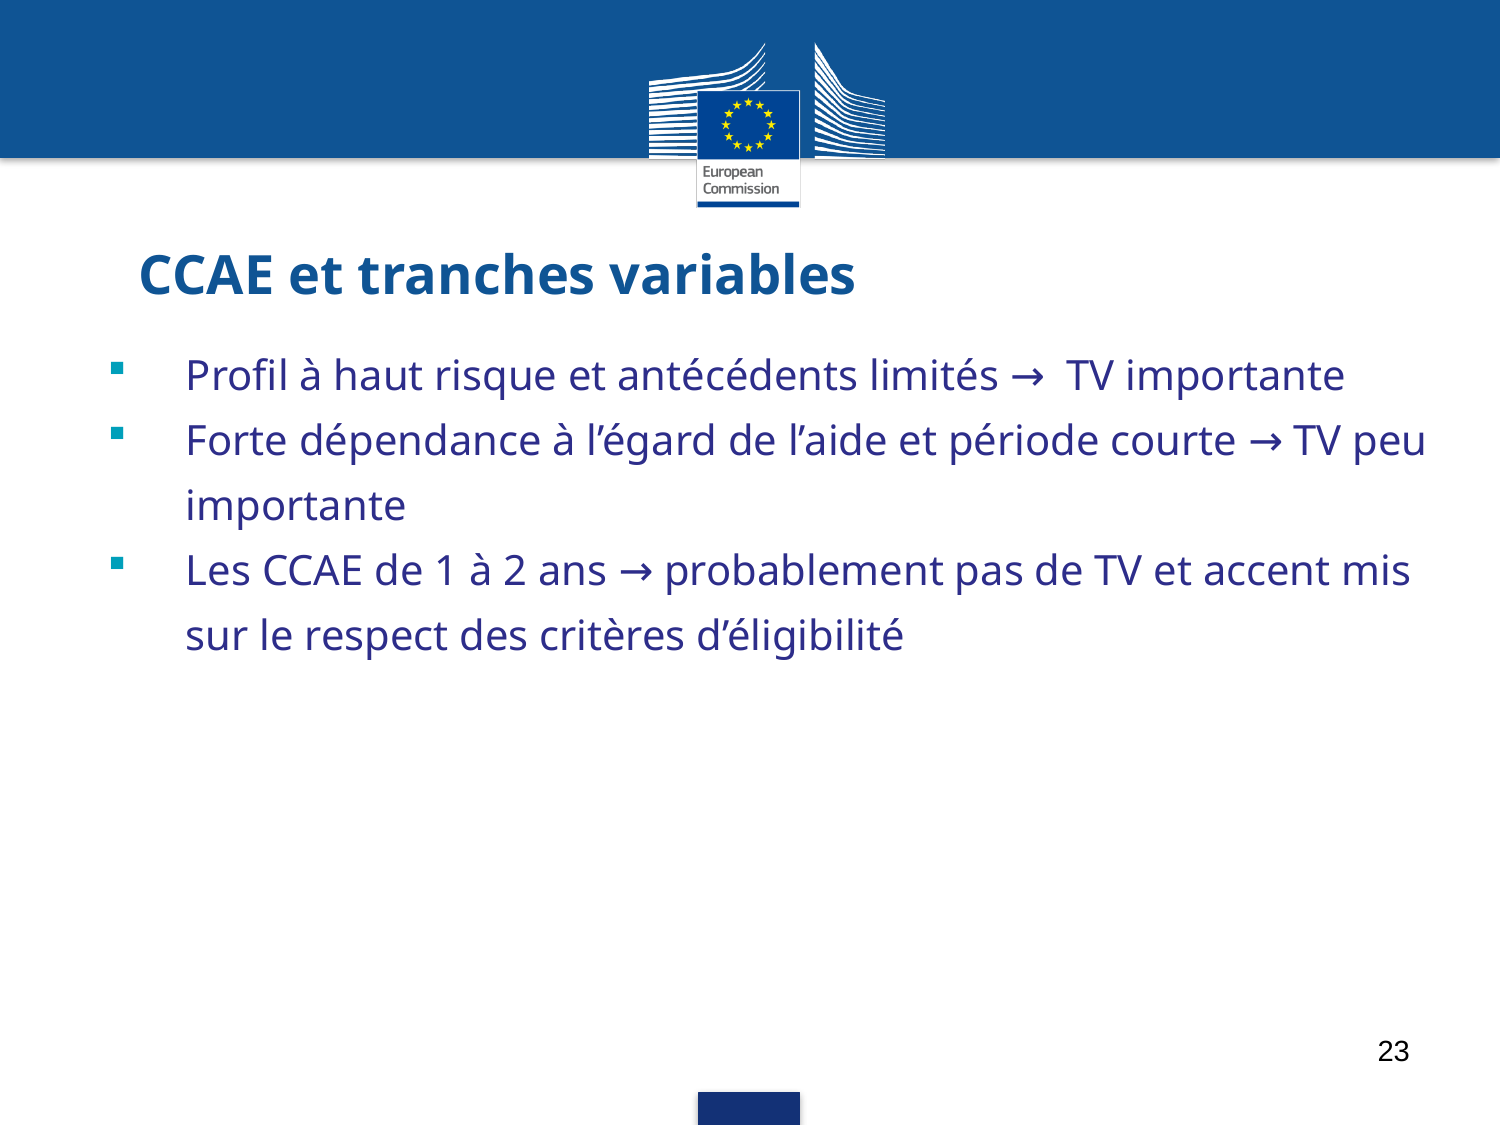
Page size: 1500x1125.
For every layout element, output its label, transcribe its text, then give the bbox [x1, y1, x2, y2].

picture [649, 42, 885, 208]
slide_number 23 [1074, 1024, 1425, 1103]
title CCAE et tranches variables [64, 219, 1416, 326]
list Profil à haut risque et antécédents limités → TV importante Forte dépendance à l’égard de l’aide et période courte → TV peu importante Les CCAE de 1 à 2 ans → probablement pas de TV et accent mis sur le respect des critères d’éligibilité [17, 326, 1500, 988]
